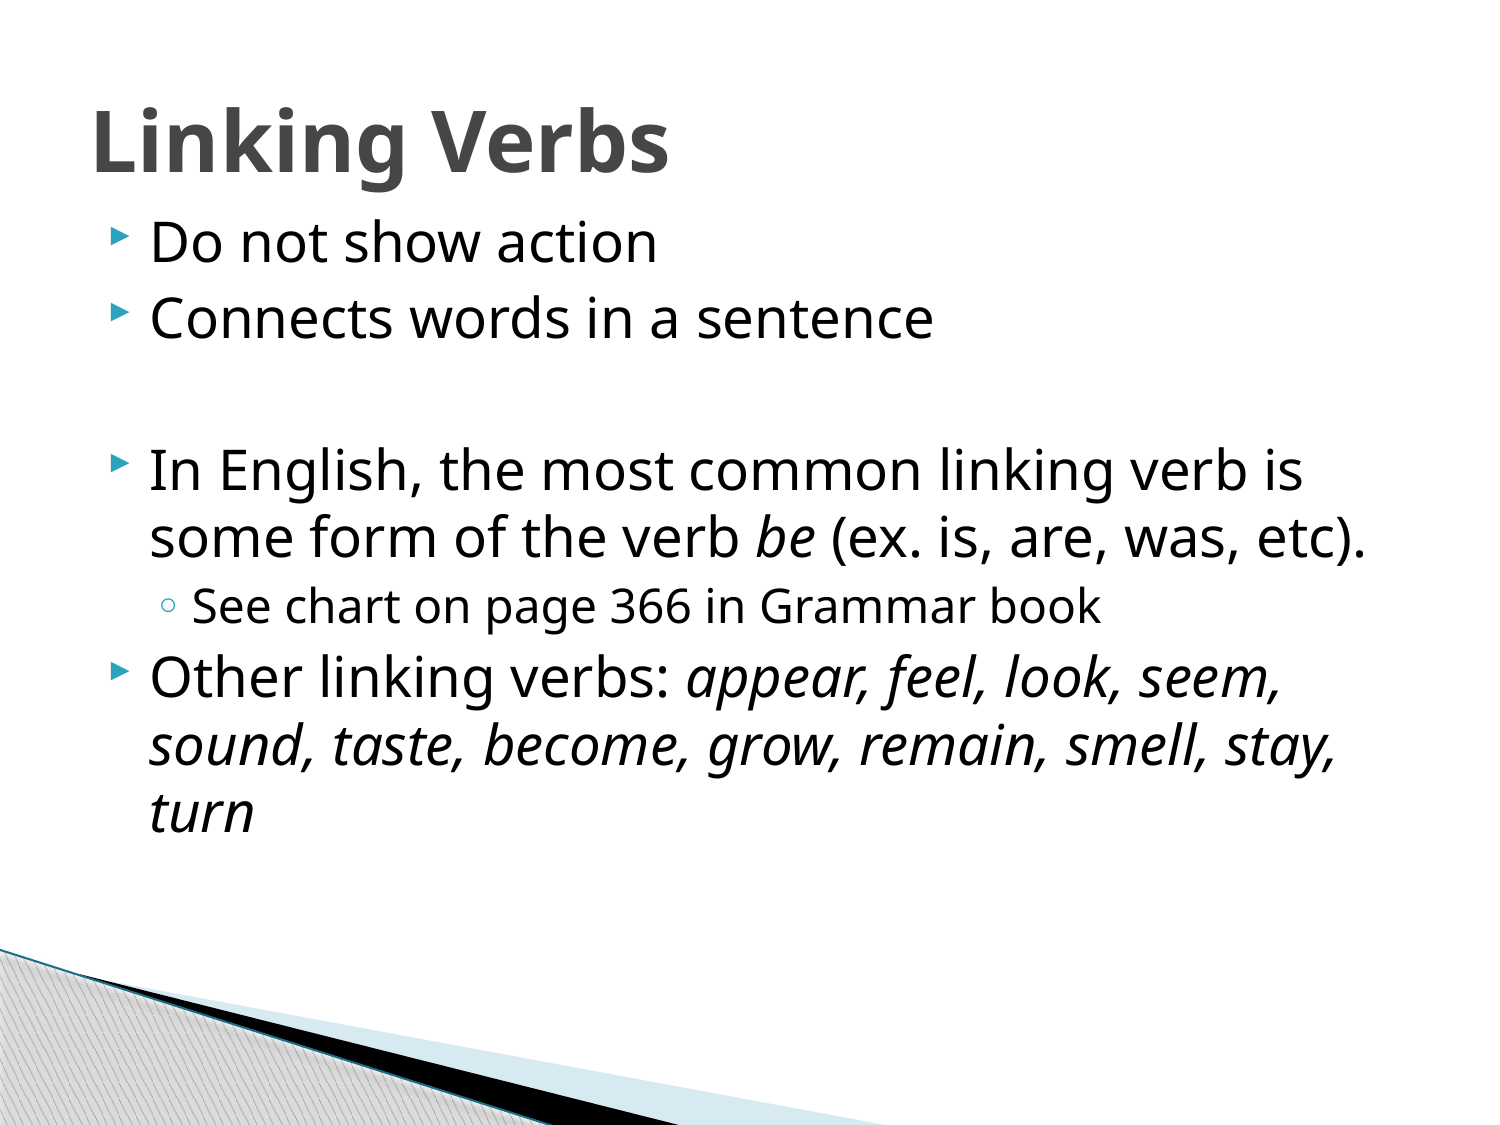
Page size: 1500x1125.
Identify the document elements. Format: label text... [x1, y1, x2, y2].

title Linking Verbs [75, 45, 1425, 233]
list Do not show action Connects words in a sentence In English, the most common linking verb is some form of the verb be (ex. is, are, was, etc). See chart on page 366 in Grammar book Other linking verbs: appear, feel, look, seem, sound, taste, become, grow, remain, smell, stay, turn [75, 233, 1425, 1125]
